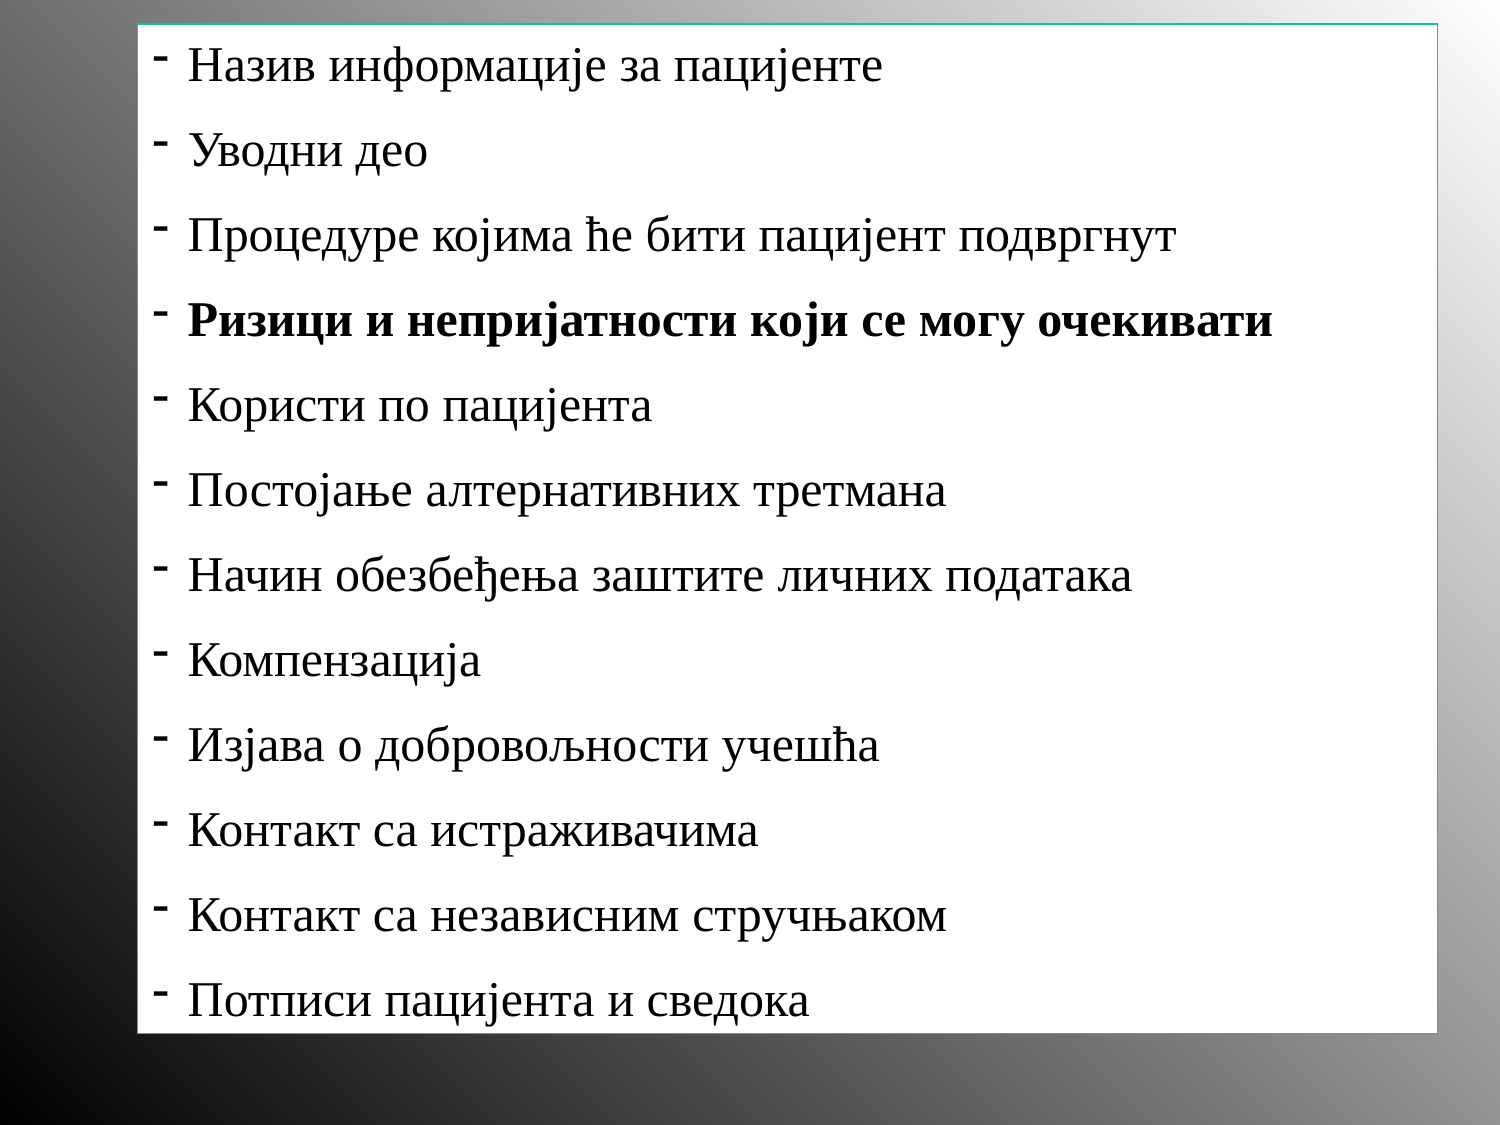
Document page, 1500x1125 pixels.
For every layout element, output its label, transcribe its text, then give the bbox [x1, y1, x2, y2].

text_box Назив информације за пацијенте Уводни део Процедуре којима ће бити пацијент подвргнут Ризици и непријатности који се могу очекивати Користи по пацијента Постојање алтернативних третмана Начин обезбеђења заштите личних података Компензација Изјава о добровољности учешћа Контакт са истраживачима Контакт са независним стручњаком Потписи пацијента и сведока [137, 24, 1438, 1034]
